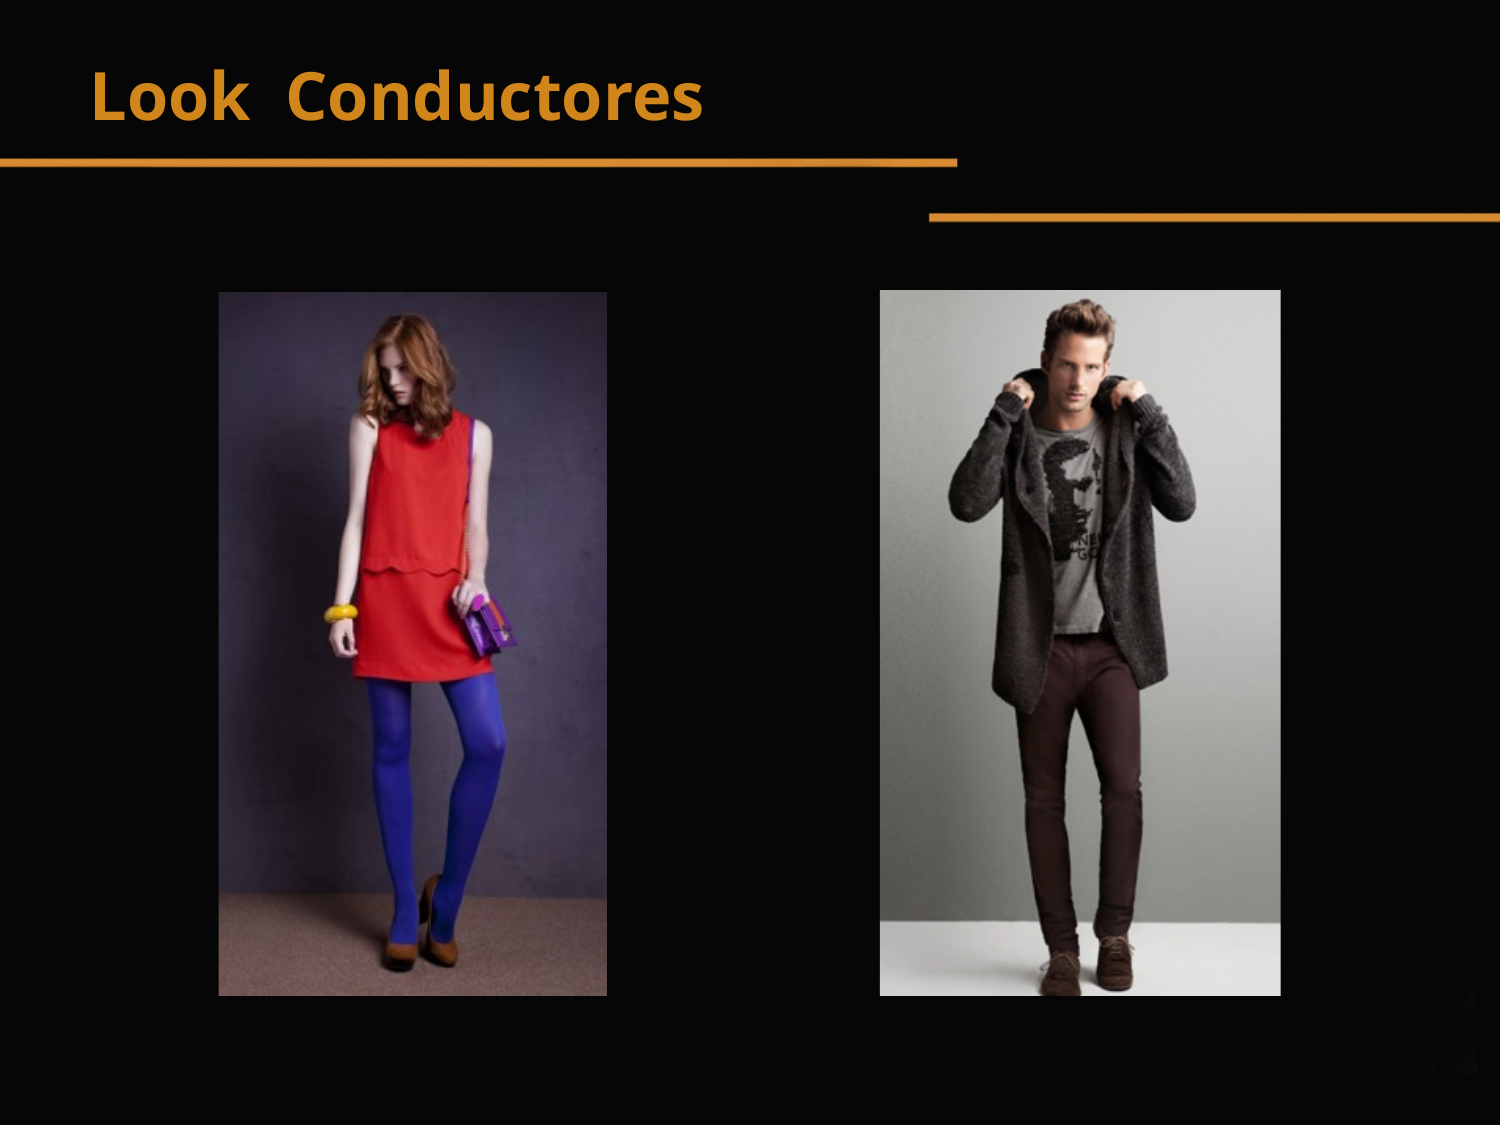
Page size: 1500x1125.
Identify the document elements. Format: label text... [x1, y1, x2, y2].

picture [0, 0, 1500, 1125]
title Look Conductores [0, 0, 1073, 188]
